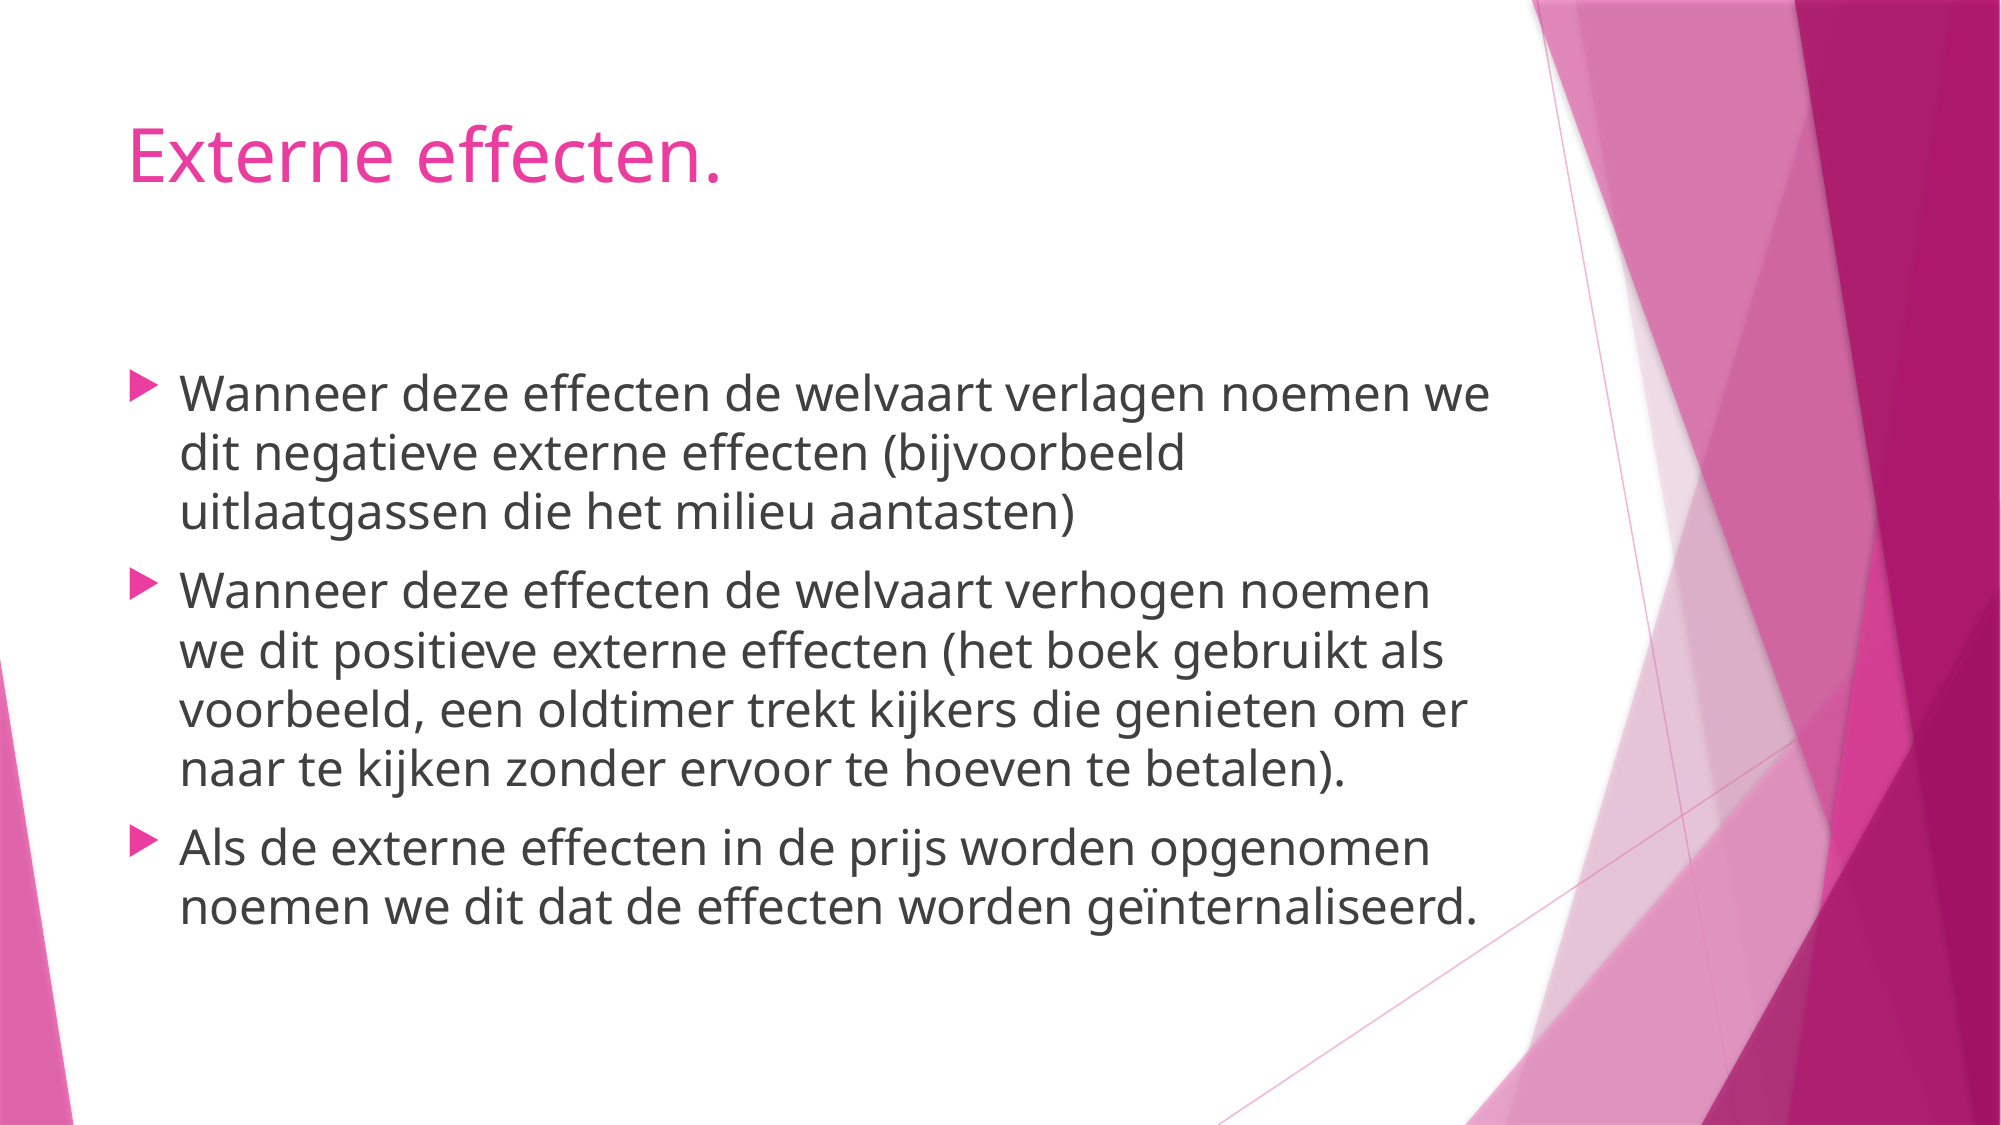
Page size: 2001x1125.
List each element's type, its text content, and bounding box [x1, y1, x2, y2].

list Wanneer deze effecten de welvaart verlagen noemen we dit negatieve externe effecten (bijvoorbeeld uitlaatgassen die het milieu aantasten) Wanneer deze effecten de welvaart verhogen noemen we dit positieve externe effecten (het boek gebruikt als voorbeeld, een oldtimer trekt kijkers die genieten om er naar te kijken zonder ervoor te hoeven te betalen). Als de externe effecten in de prijs worden opgenomen noemen we dit dat de effecten worden geïnternaliseerd. [111, 354, 1522, 992]
title Externe effecten. [111, 99, 1522, 317]
